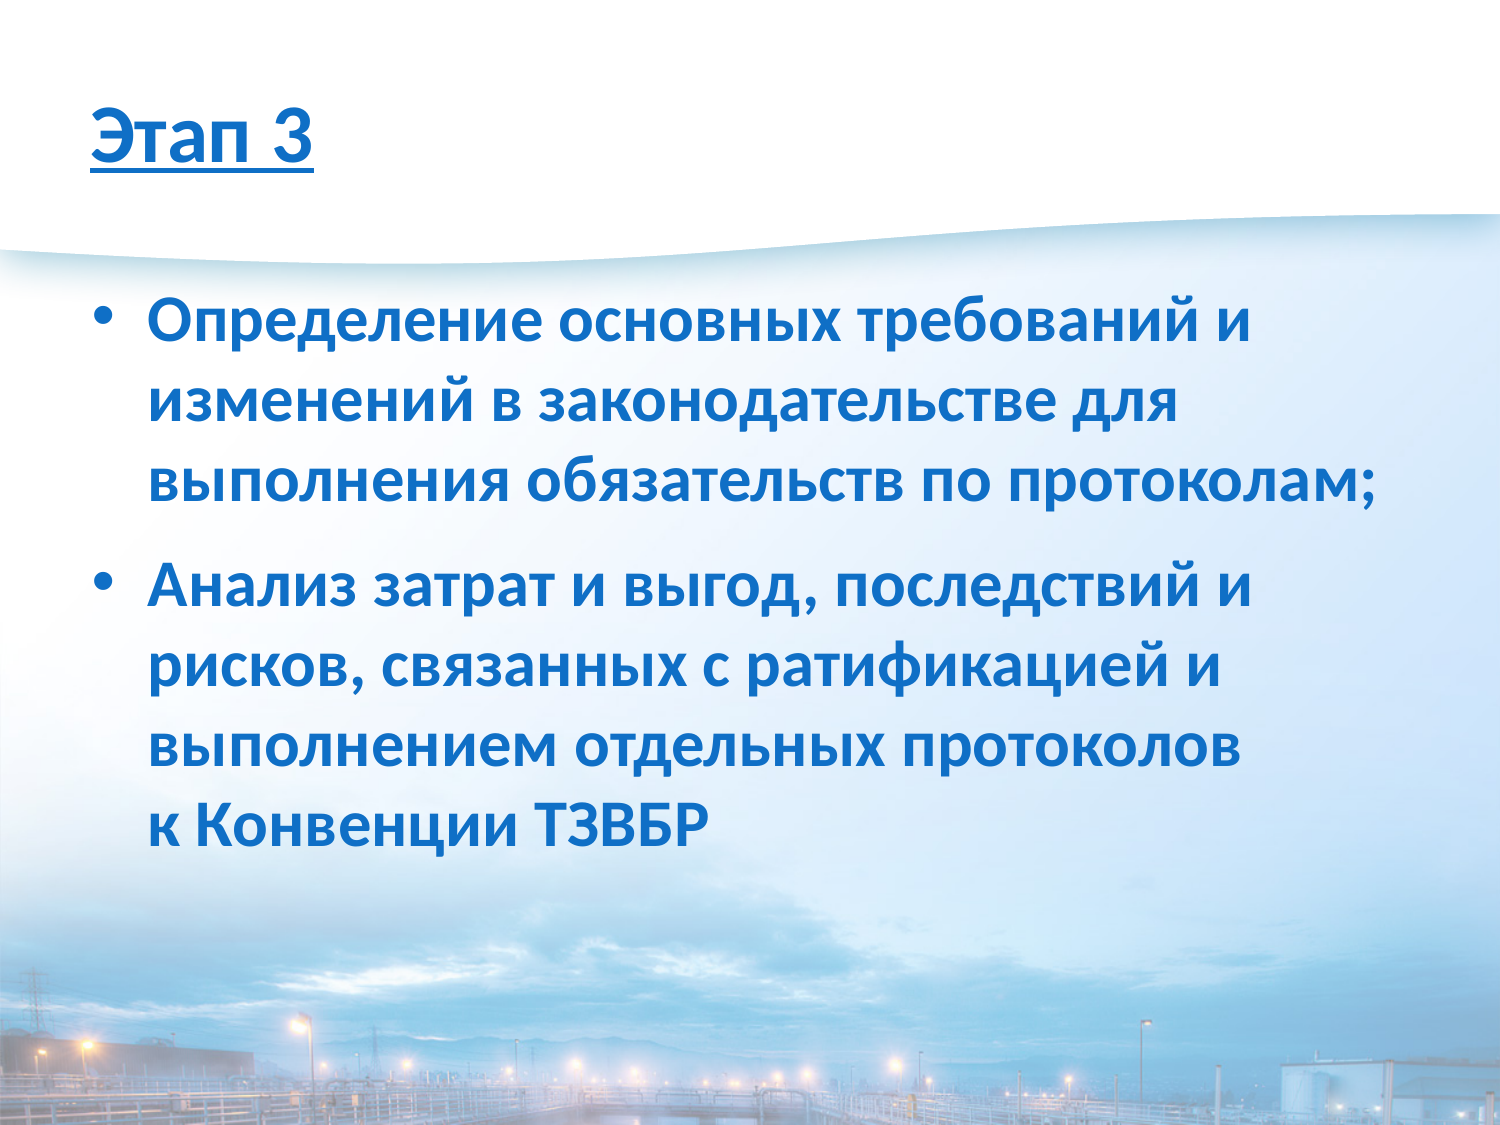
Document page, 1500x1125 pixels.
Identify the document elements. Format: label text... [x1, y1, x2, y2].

list Определение основных требований и изменений в законодательстве для выполнения обязательств по протоколам; Анализ затрат и выгод, последствий и рисков, связанных с ратификацией и выполнением отдельных протоколов к Конвенции ТЗВБР [76, 267, 1427, 941]
title Этап 3 [75, 45, 1483, 233]
picture [0, 215, 1500, 1125]
